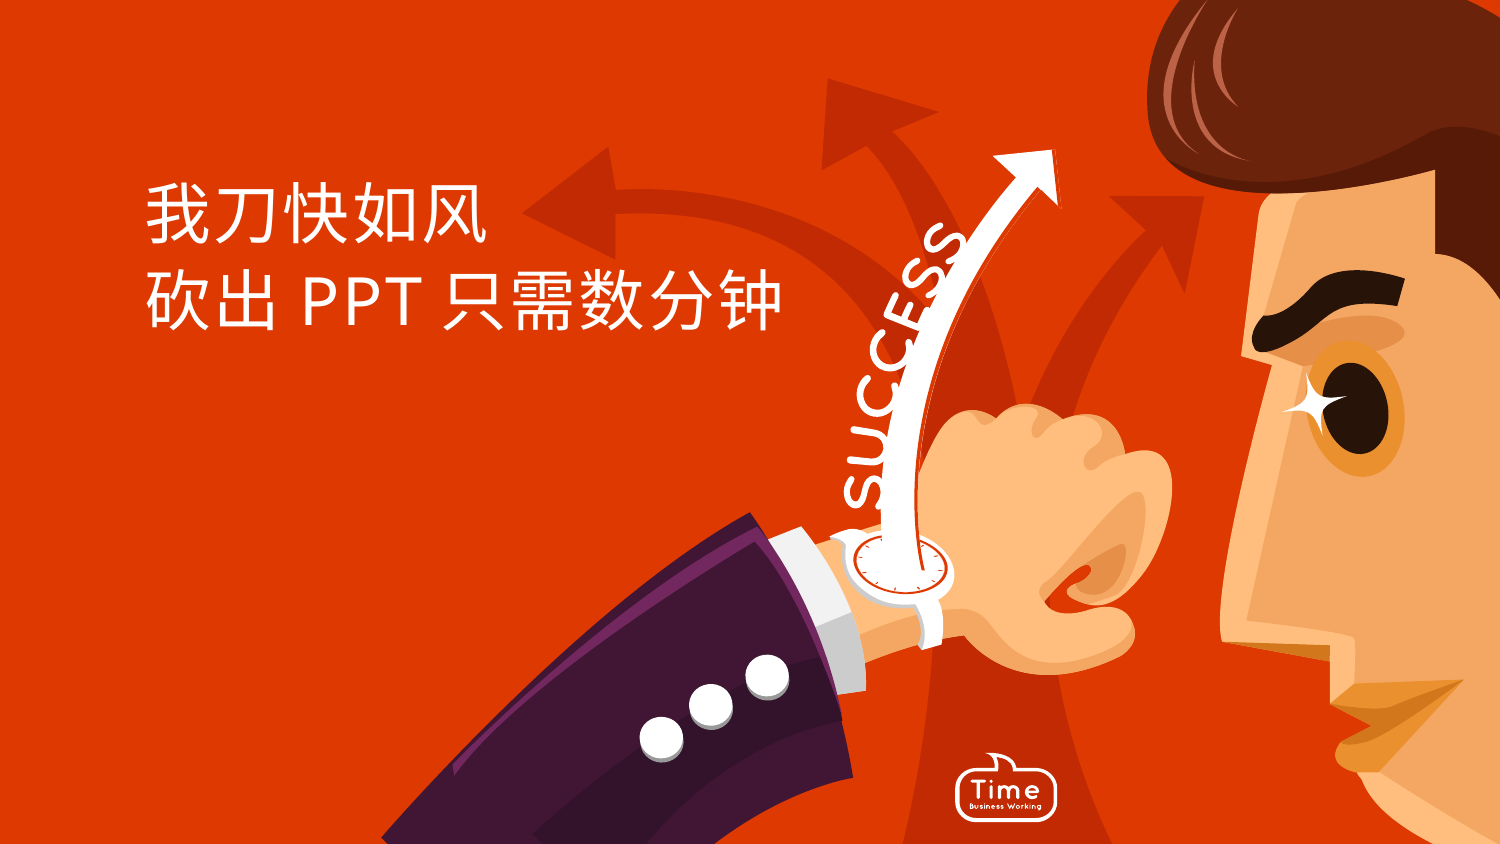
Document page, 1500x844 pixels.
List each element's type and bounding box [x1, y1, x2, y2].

text_box [0, 0, 1500, 844]
